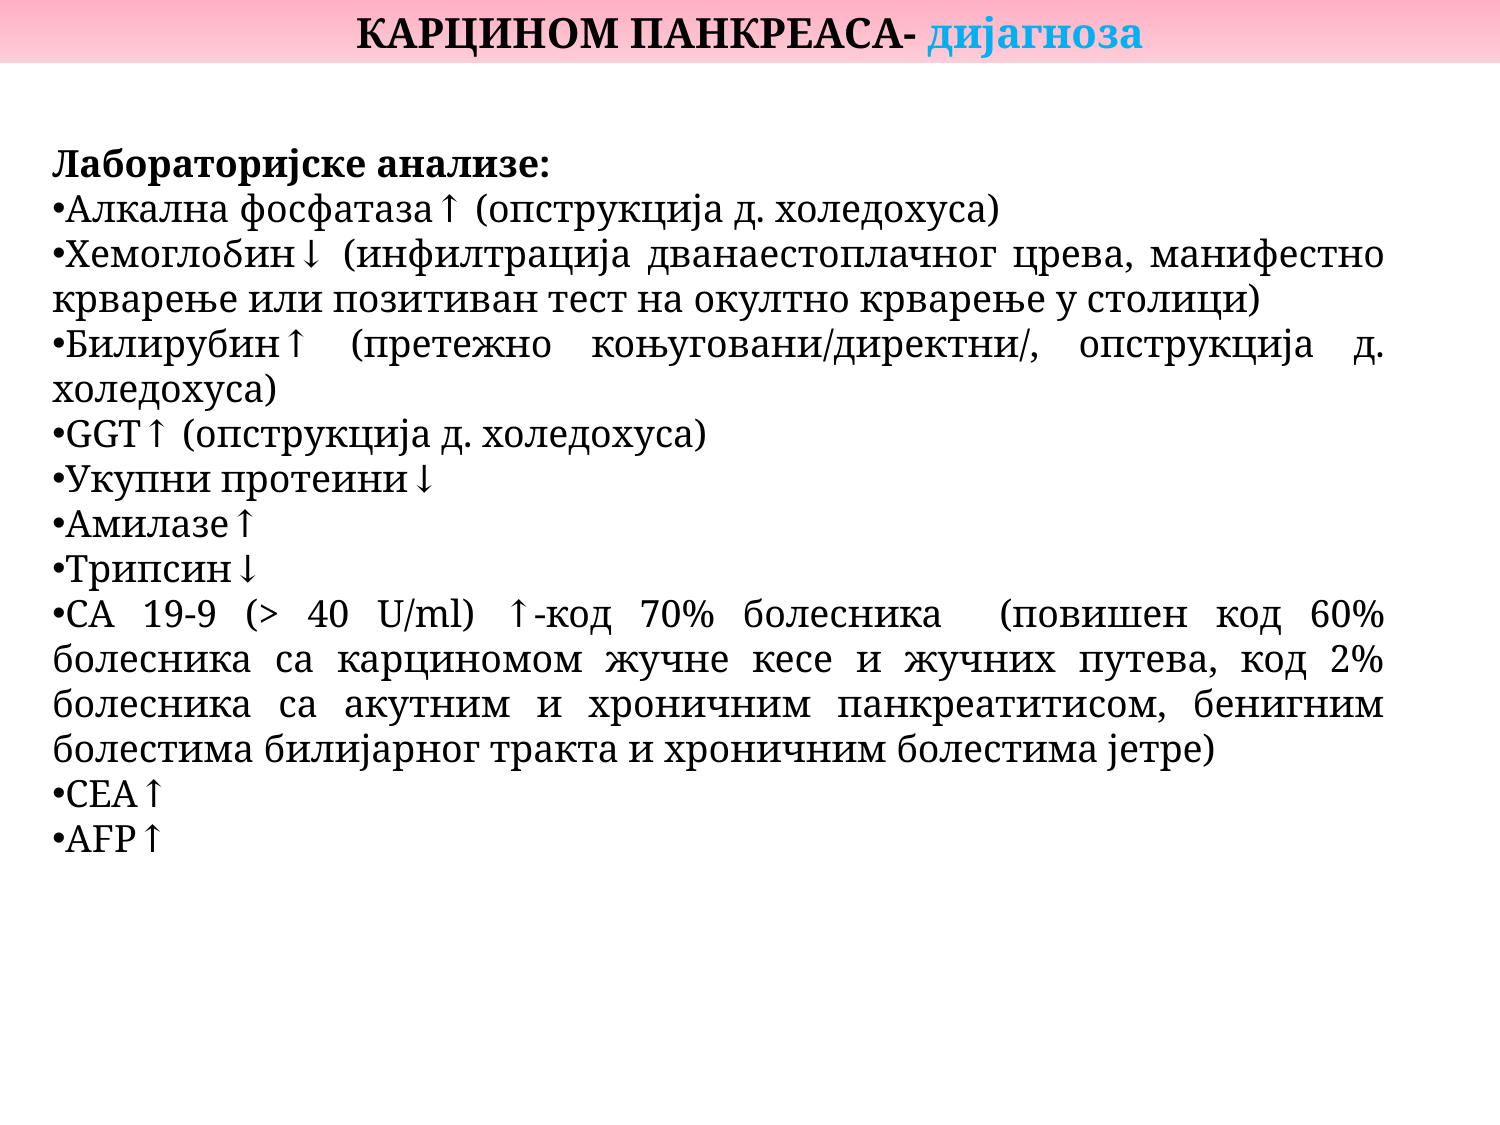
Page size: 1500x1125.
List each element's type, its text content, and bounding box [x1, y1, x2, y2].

text_box КАРЦИНОМ ПАНКРЕАСА- дијагноза [0, 0, 1500, 63]
text_box Лабораторијске анализе: Алкална фосфатаза↑ (опструкција д. холедохуса) Хемоглобин↓ (инфилтрација дванаестоплачног црева, манифестно крварење или позитиван тест на окултно крварење у столици) Билирубин↑ (претежно коњуговани/директни/, опструкција д. холедохуса) GGT↑ (опструкција д. холедохуса) Укупни протеини↓ Амилазе↑ Трипсин↓ CA 19-9 (> 40 U/ml) ↑-код 70% болесника (повишен код 60% болесника са карциномом жучне кесе и жучних путева, код 2% болесника са акутним и хроничним панкреатитисом, бенигним болестима билијарног тракта и хроничним болестима јетре) CEA↑ AFP↑ [37, 87, 1400, 913]
